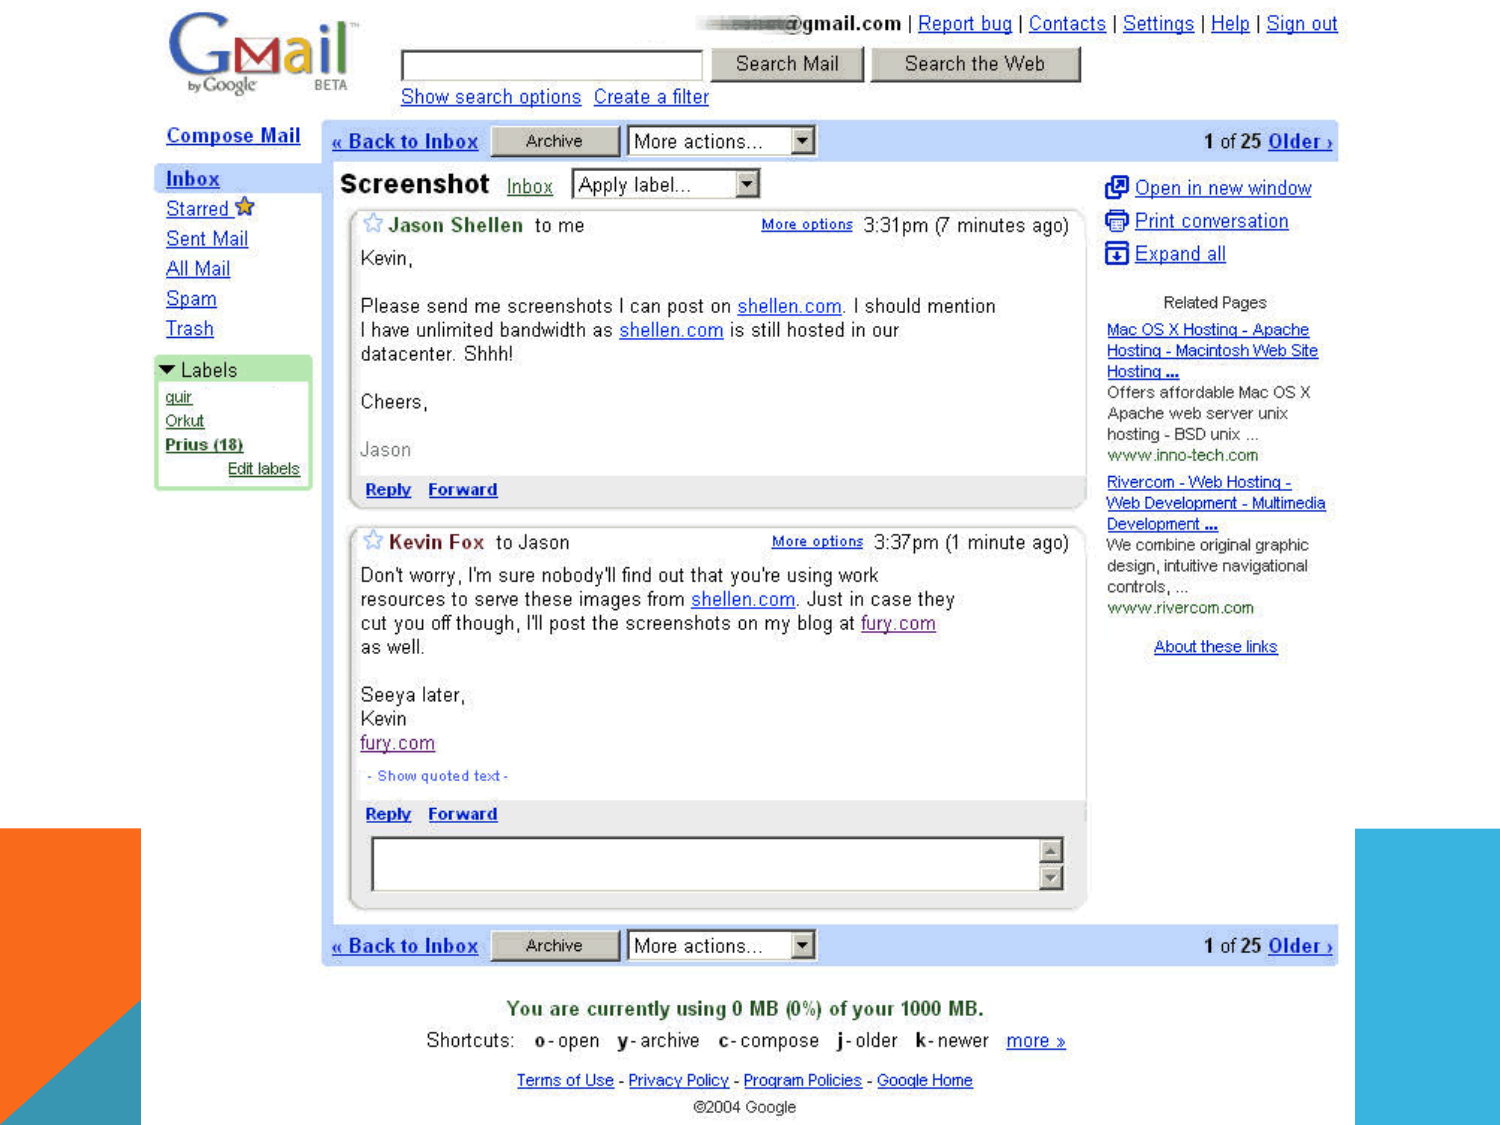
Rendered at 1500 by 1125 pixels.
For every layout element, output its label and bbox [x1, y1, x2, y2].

picture [141, 0, 1356, 1125]
